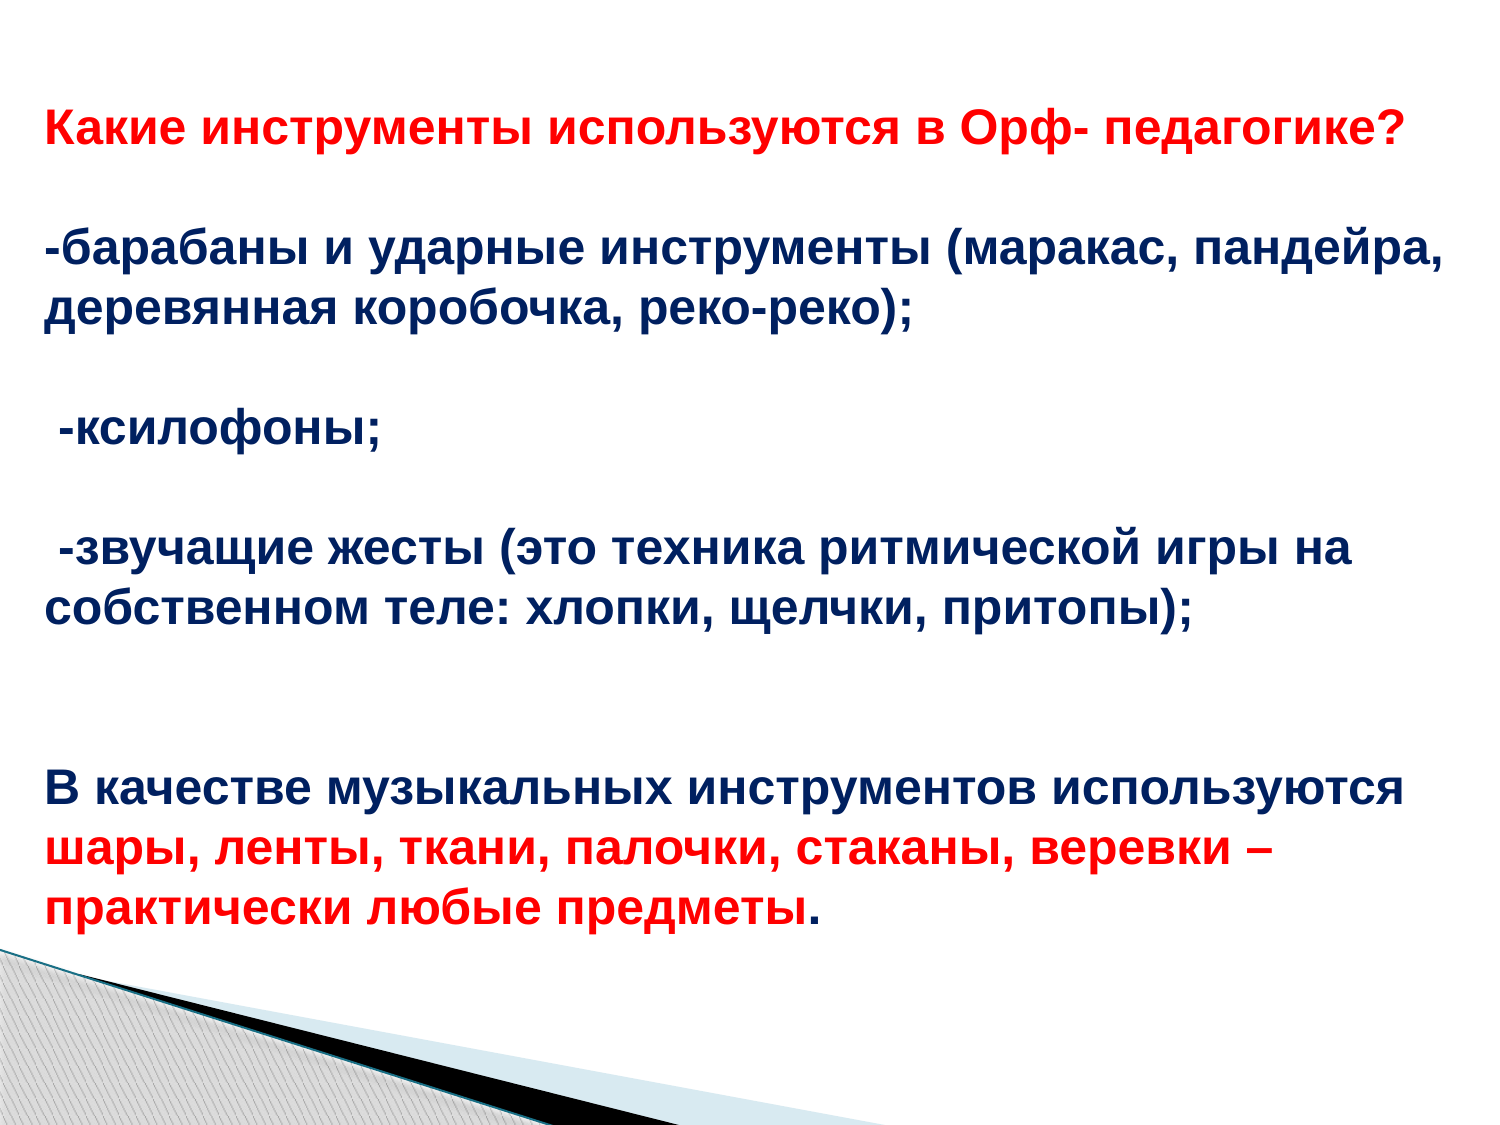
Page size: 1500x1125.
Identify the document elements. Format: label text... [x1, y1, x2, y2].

text_box Какие инструменты используются в Орф- педагогике? -барабаны и ударные инструменты (маракас, пандейра, деревянная коробочка, реко-реко); -ксилофоны; -звучащие жесты (это техника ритмической игры на собственном теле: хлопки, щелчки, притопы); В качестве музыкальных инструментов используются шары, ленты, ткани, палочки, стаканы, веревки –практически любые предметы. [29, 42, 1500, 943]
